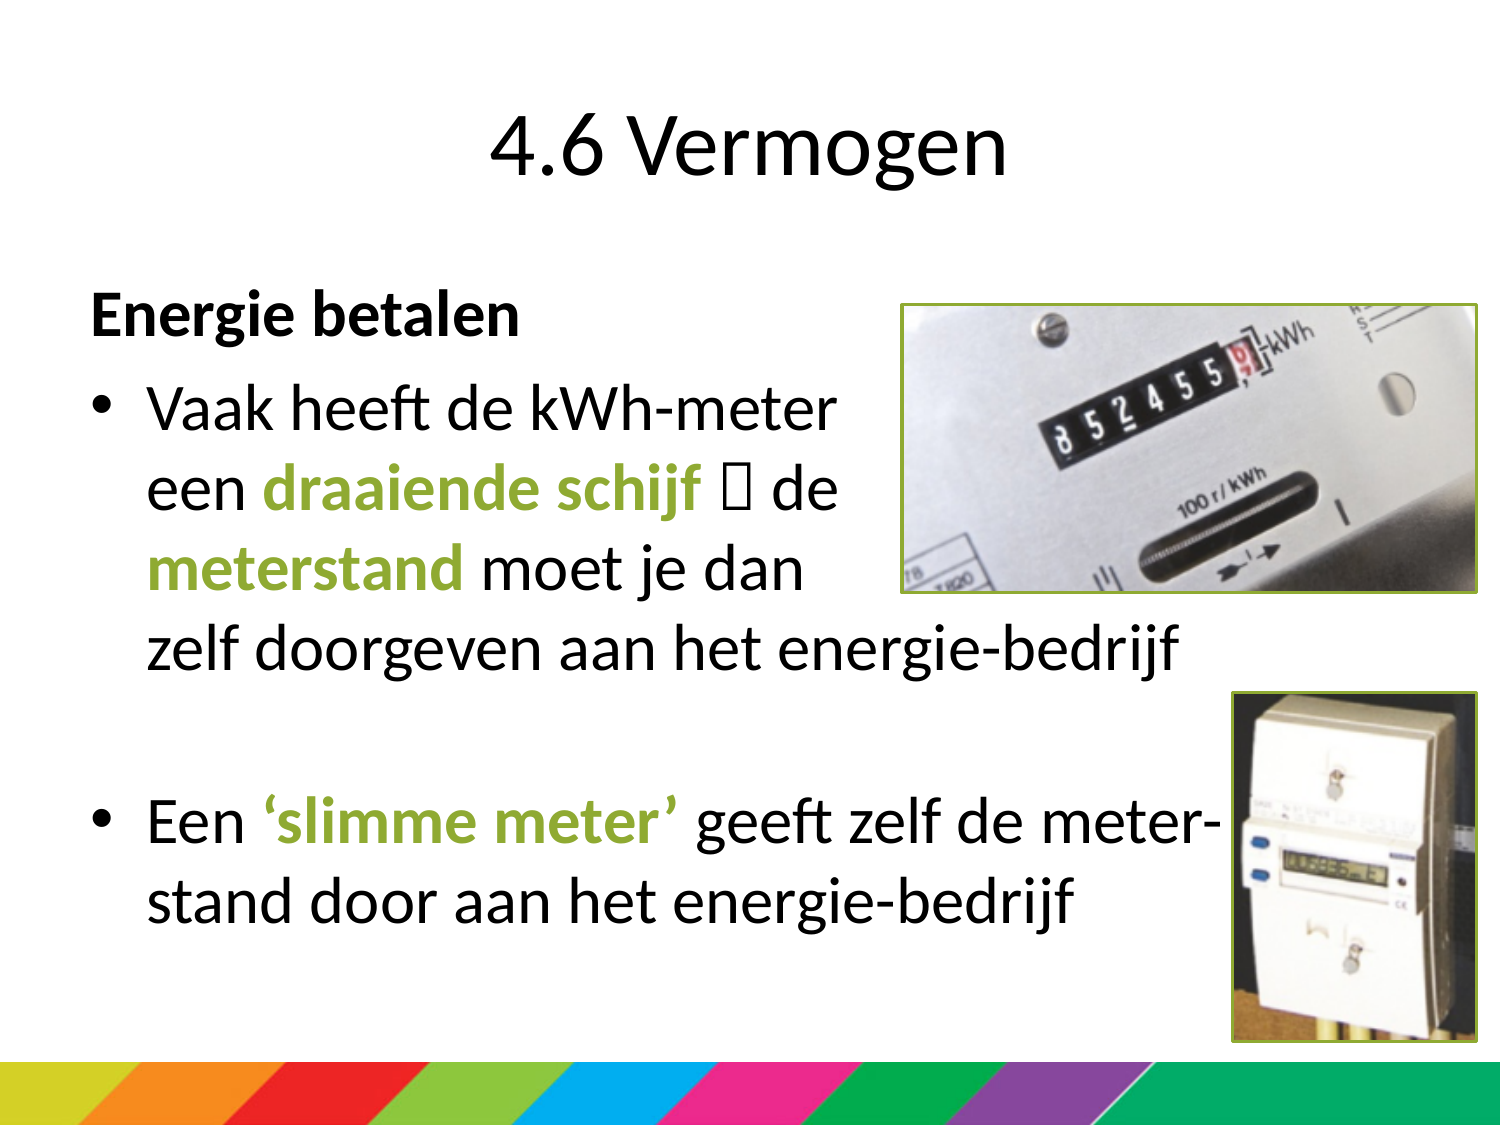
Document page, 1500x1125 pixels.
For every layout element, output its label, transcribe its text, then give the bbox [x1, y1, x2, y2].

picture [1233, 693, 1476, 1041]
picture [903, 306, 1476, 592]
list Energie betalen Vaak heeft de kWh-meter een draaiende schijf  de meterstand moet je dan zelf doorgeven aan het energie-bedrijf Een ‘slimme meter’ geeft zelf de meter- stand door aan het energie-bedrijf [75, 262, 1425, 1005]
picture [0, 1062, 574, 1125]
title 4.6 Vermogen [75, 45, 1425, 233]
picture [656, 1062, 1500, 1125]
